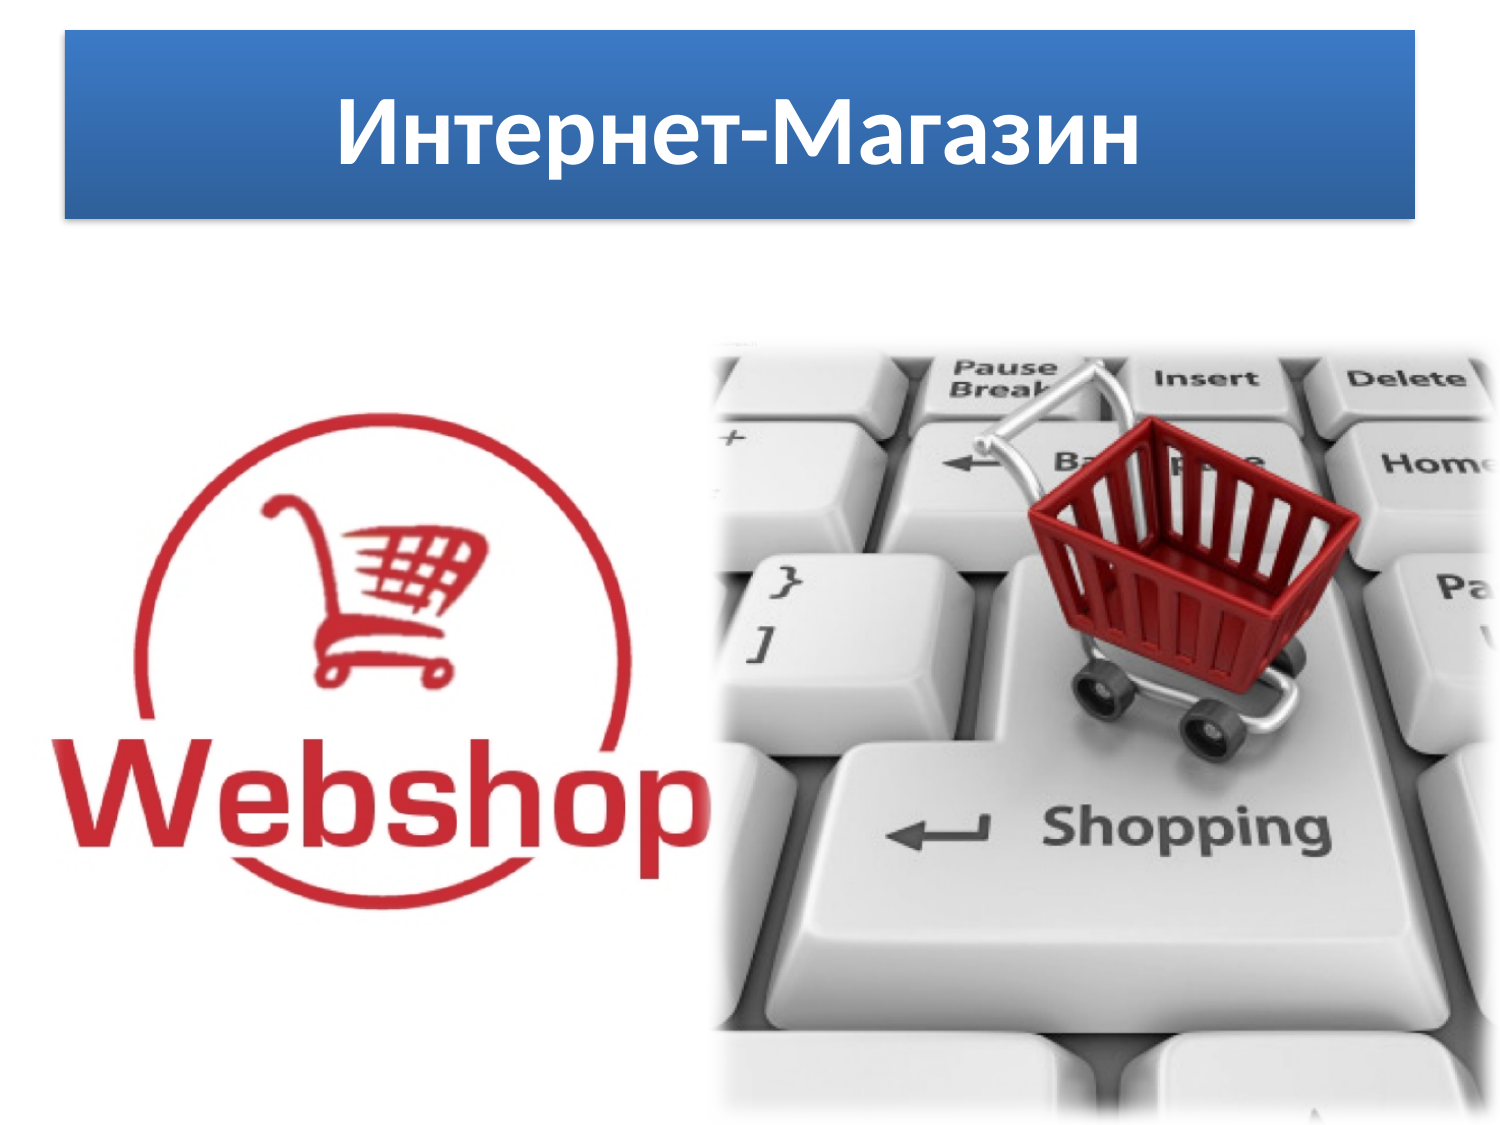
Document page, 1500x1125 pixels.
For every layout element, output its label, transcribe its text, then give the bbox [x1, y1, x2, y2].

title Интернет-Магазин [64, 30, 1415, 219]
picture [29, 335, 1500, 1125]
